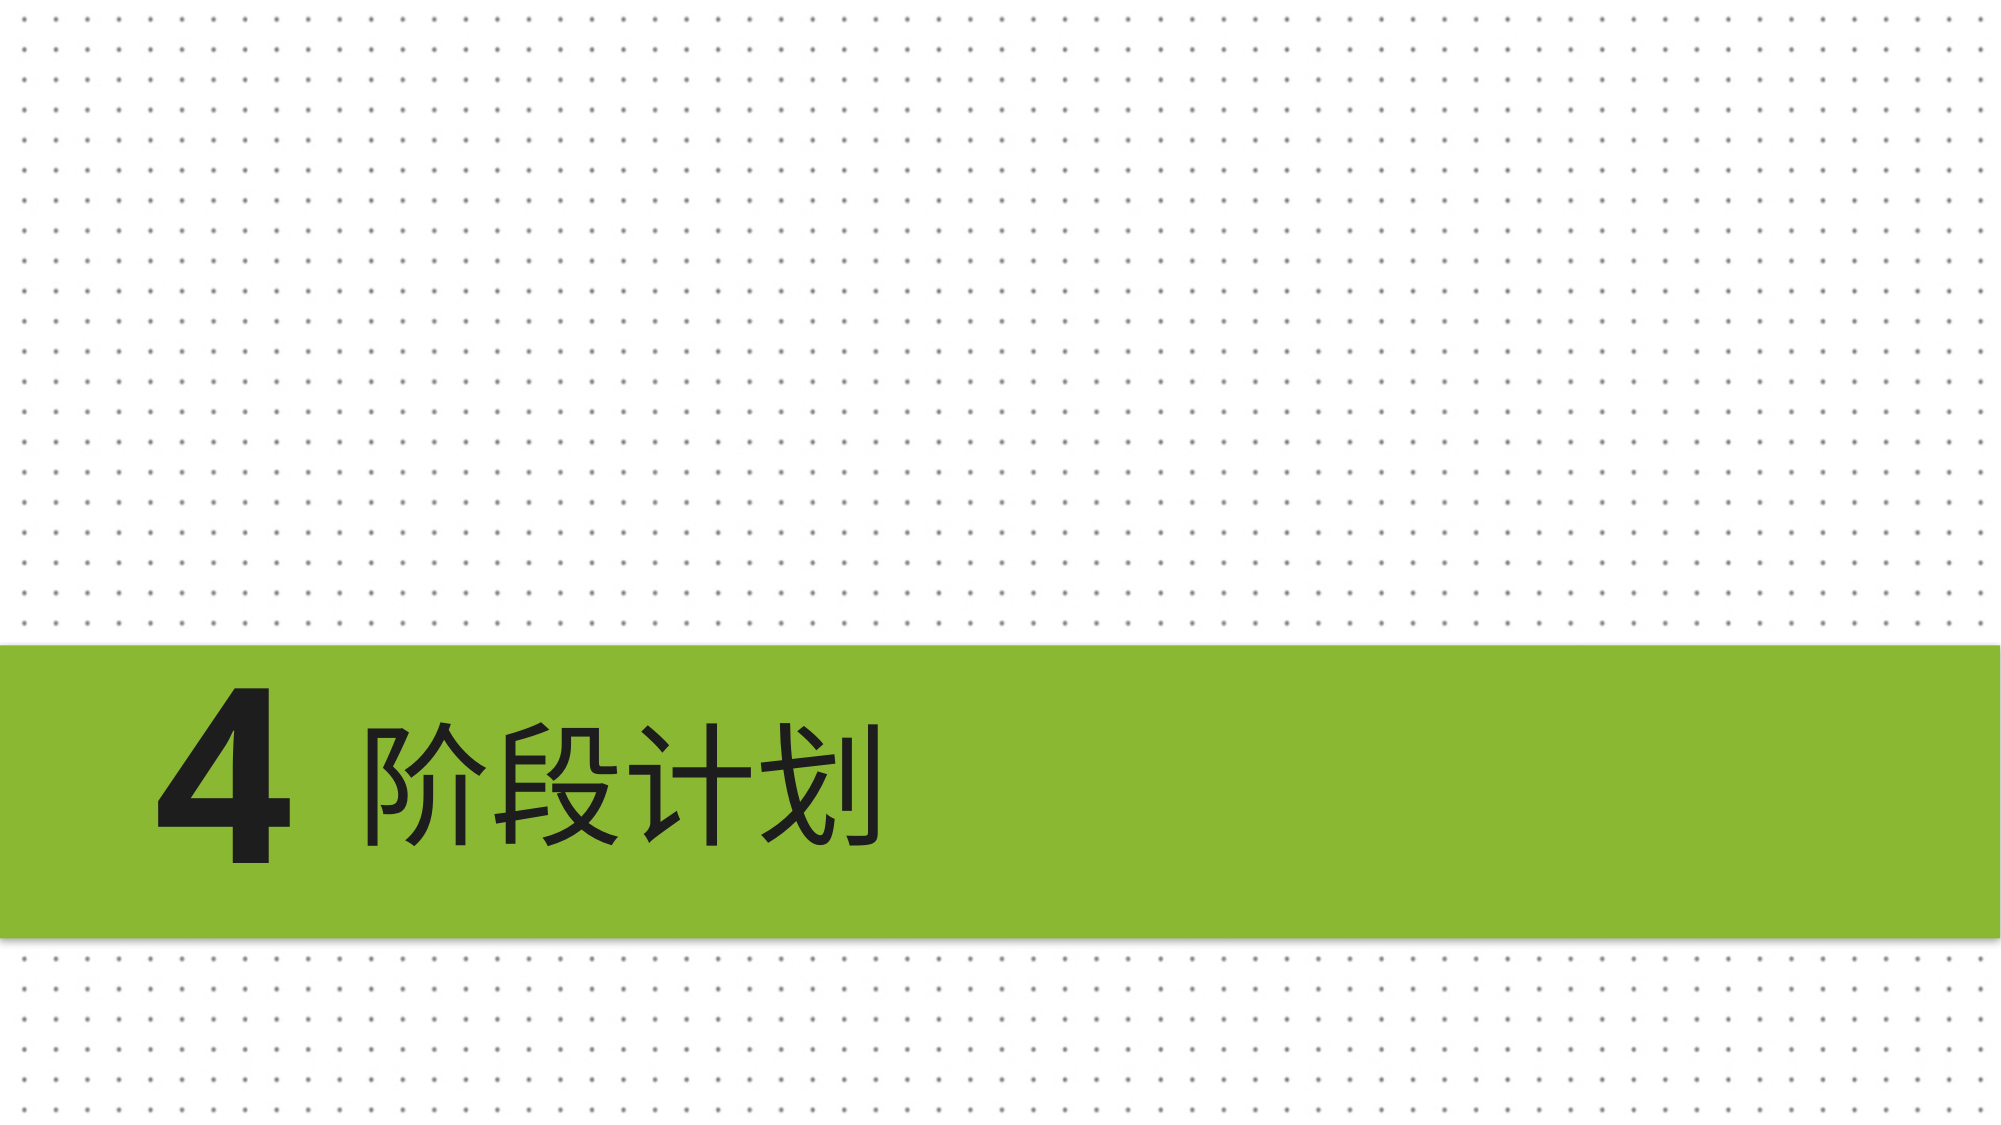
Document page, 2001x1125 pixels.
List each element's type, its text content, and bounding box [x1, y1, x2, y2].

text_box 4 [139, 645, 309, 925]
text_box [0, 645, 2001, 939]
picture [0, 939, 2001, 1125]
text_box 阶段计划 [342, 694, 906, 870]
picture [0, 0, 2001, 645]
